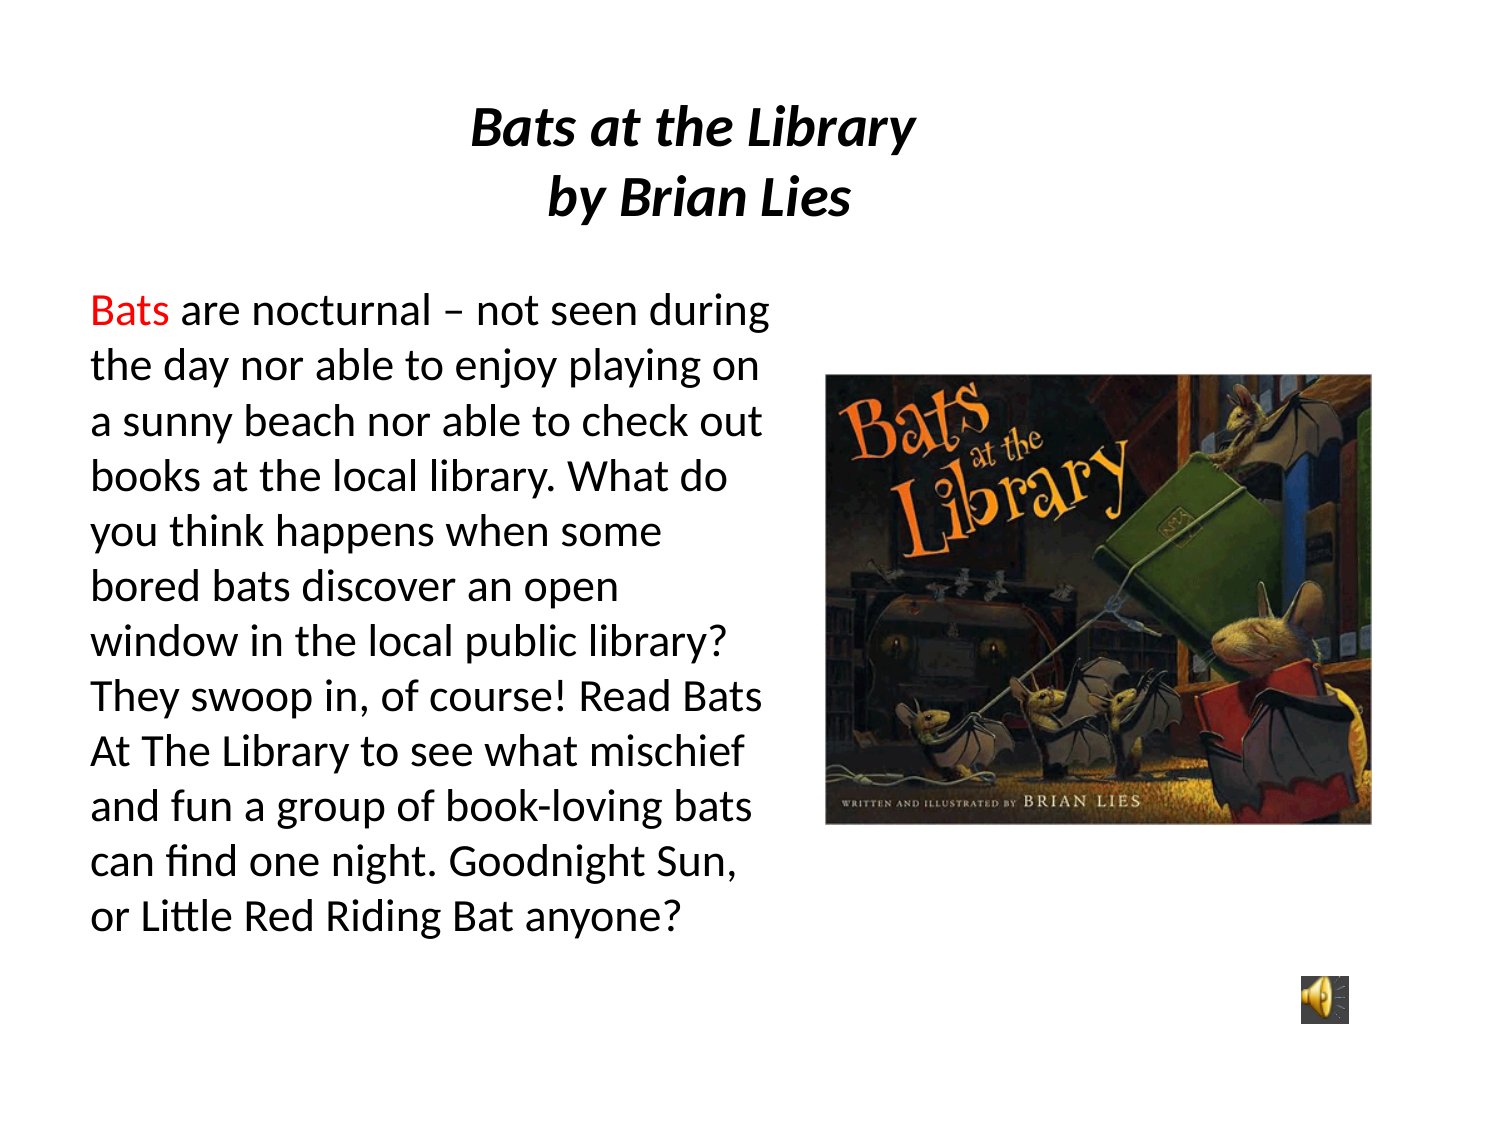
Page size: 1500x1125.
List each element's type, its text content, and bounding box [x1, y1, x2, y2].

title Bats at the Library by Brian Lies [75, 44, 1325, 236]
picture [1299, 974, 1351, 1026]
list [824, 374, 1372, 826]
list Bats are nocturnal – not seen during the day nor able to enjoy playing on a sunny beach nor able to check out books at the local library. What do you think happens when some bored bats discover an open window in the local public library? They swoop in, of course! Read Bats At The Library to see what mischief and fun a group of book-loving bats can find one night. Goodnight Sun, or Little Red Riding Bat anyone? [75, 235, 788, 1005]
